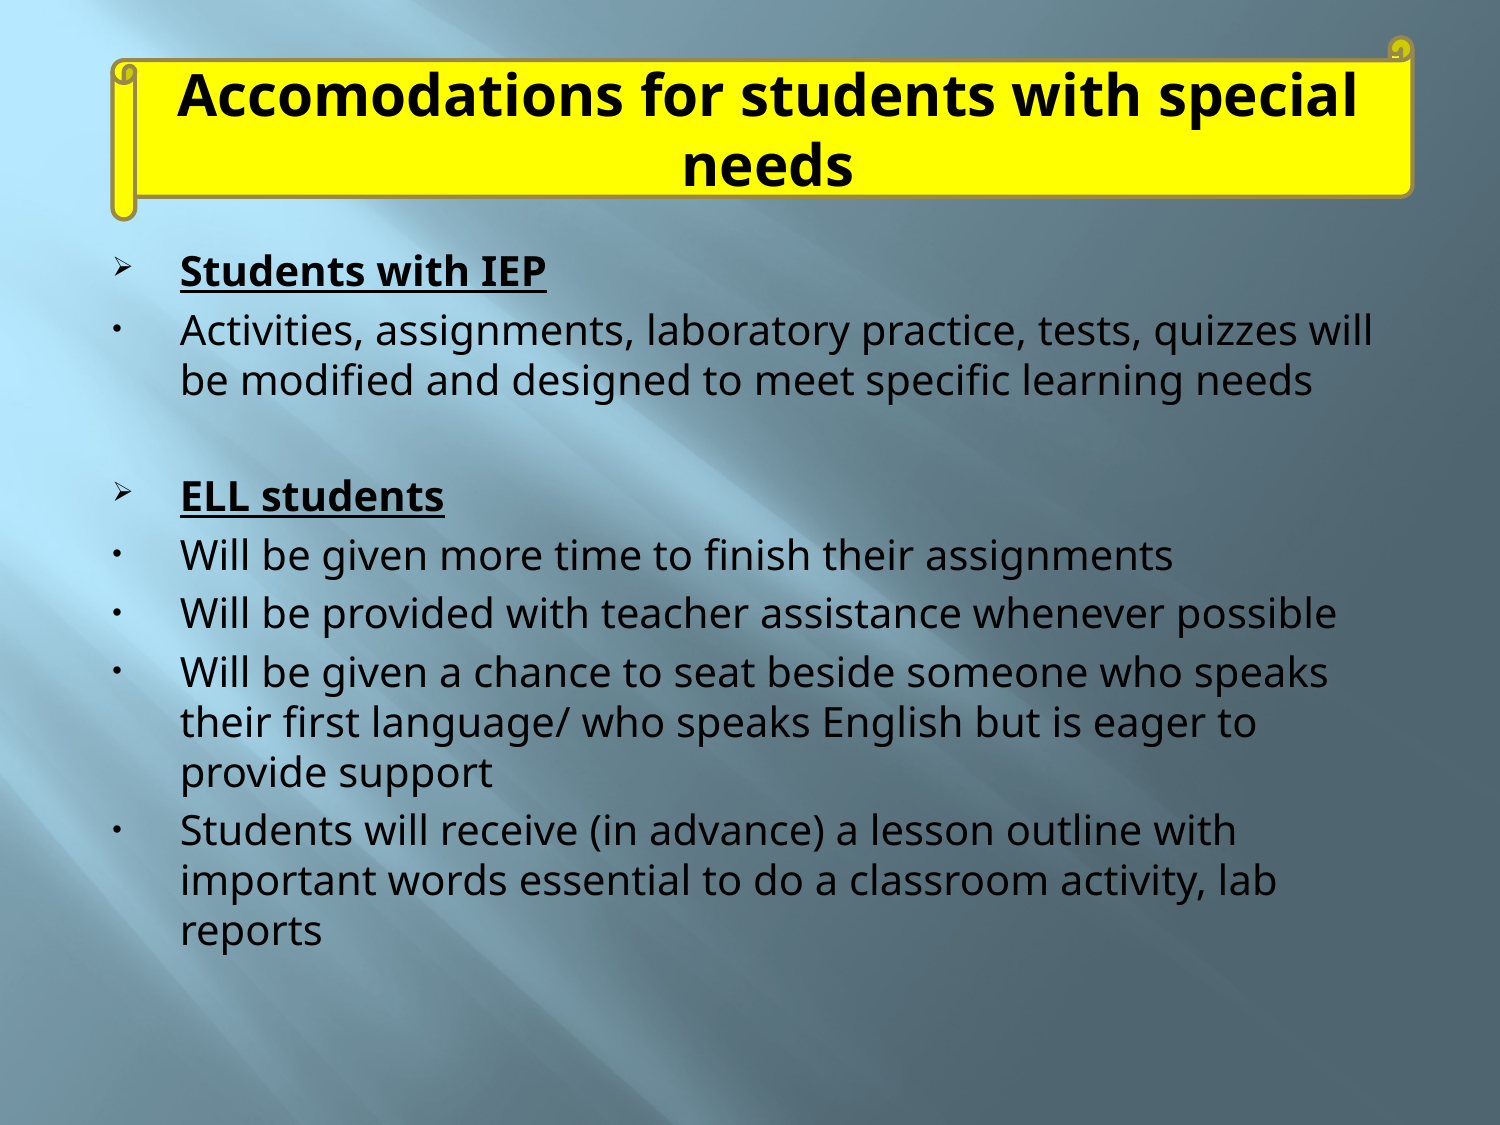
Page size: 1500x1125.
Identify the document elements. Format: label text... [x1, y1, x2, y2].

list Students with IEP Activities, assignments, laboratory practice, tests, quizzes will be modified and designed to meet specific learning needs ELL students Will be given more time to finish their assignments Will be provided with teacher assistance whenever possible Will be given a chance to seat beside someone who speaks their first language/ who speaks English but is eager to provide support Students will receive (in advance) a lesson outline with important words essential to do a classroom activity, lab reports [75, 237, 1425, 1035]
title [75, 45, 1425, 233]
text_box Accomodations for students with special needs [110, 35, 1415, 222]
